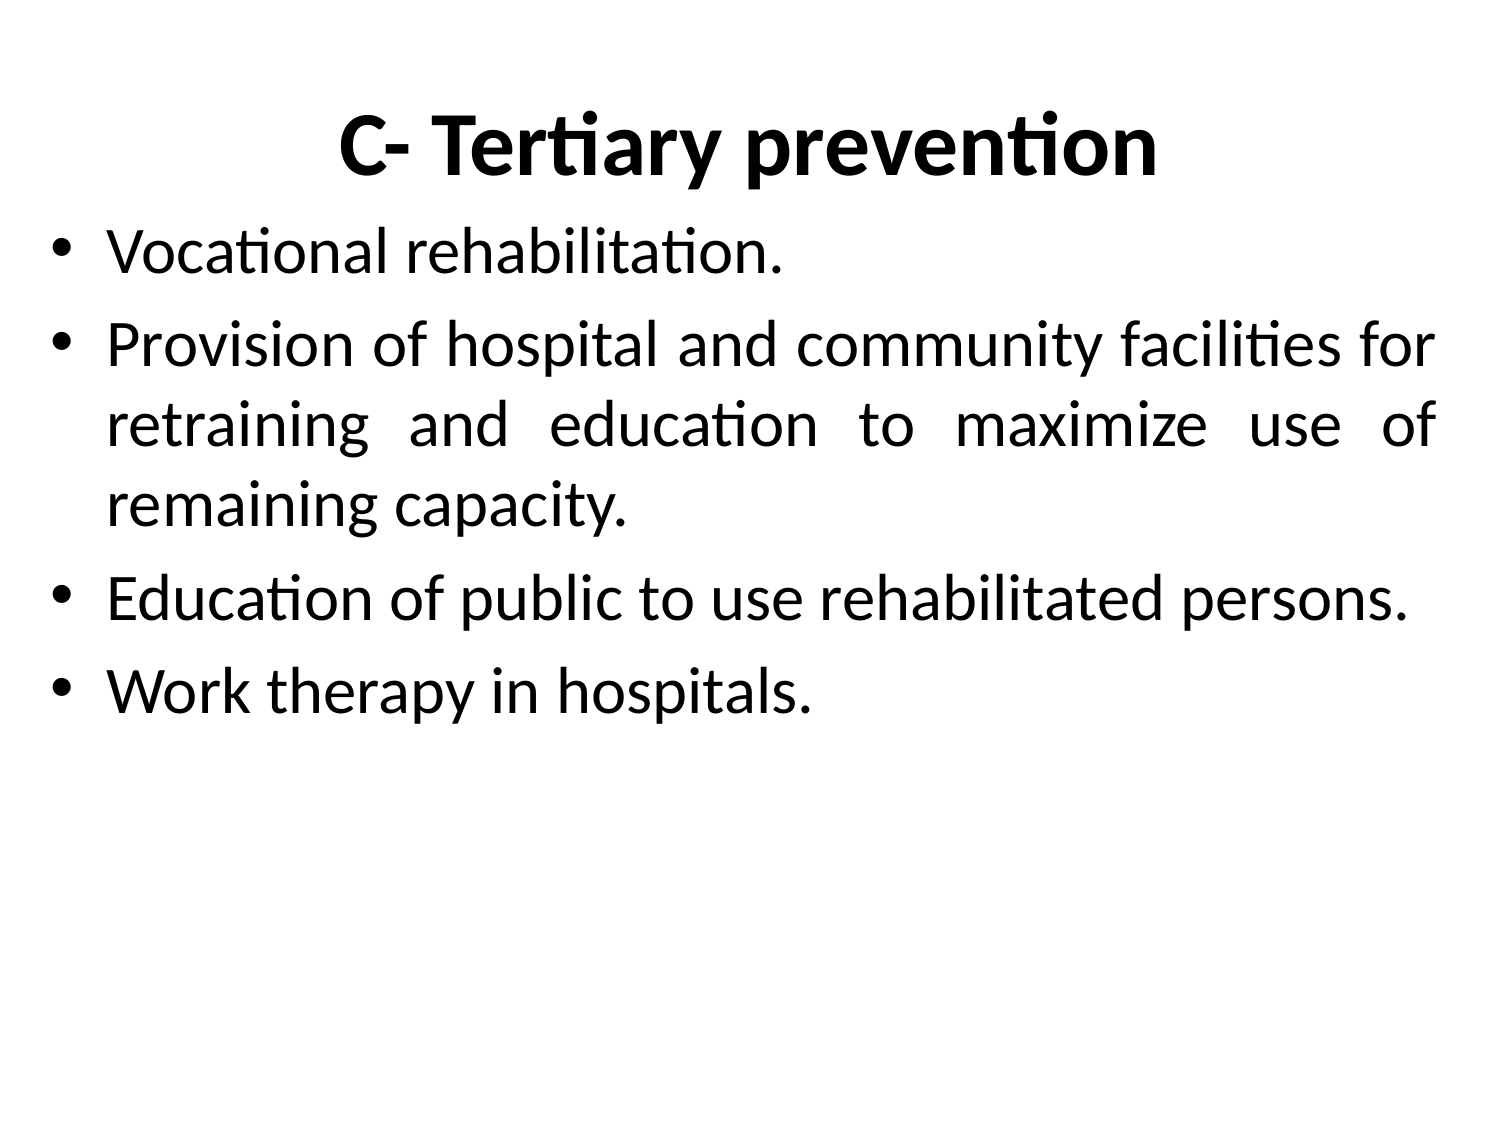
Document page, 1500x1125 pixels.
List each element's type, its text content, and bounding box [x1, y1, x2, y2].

title C- Tertiary prevention [75, 45, 1425, 199]
list Vocational rehabilitation. Provision of hospital and community facilities for retraining and education to maximize use of remaining capacity. Education of public to use rehabilitated persons. Work therapy in hospitals. [35, 199, 1454, 1079]
